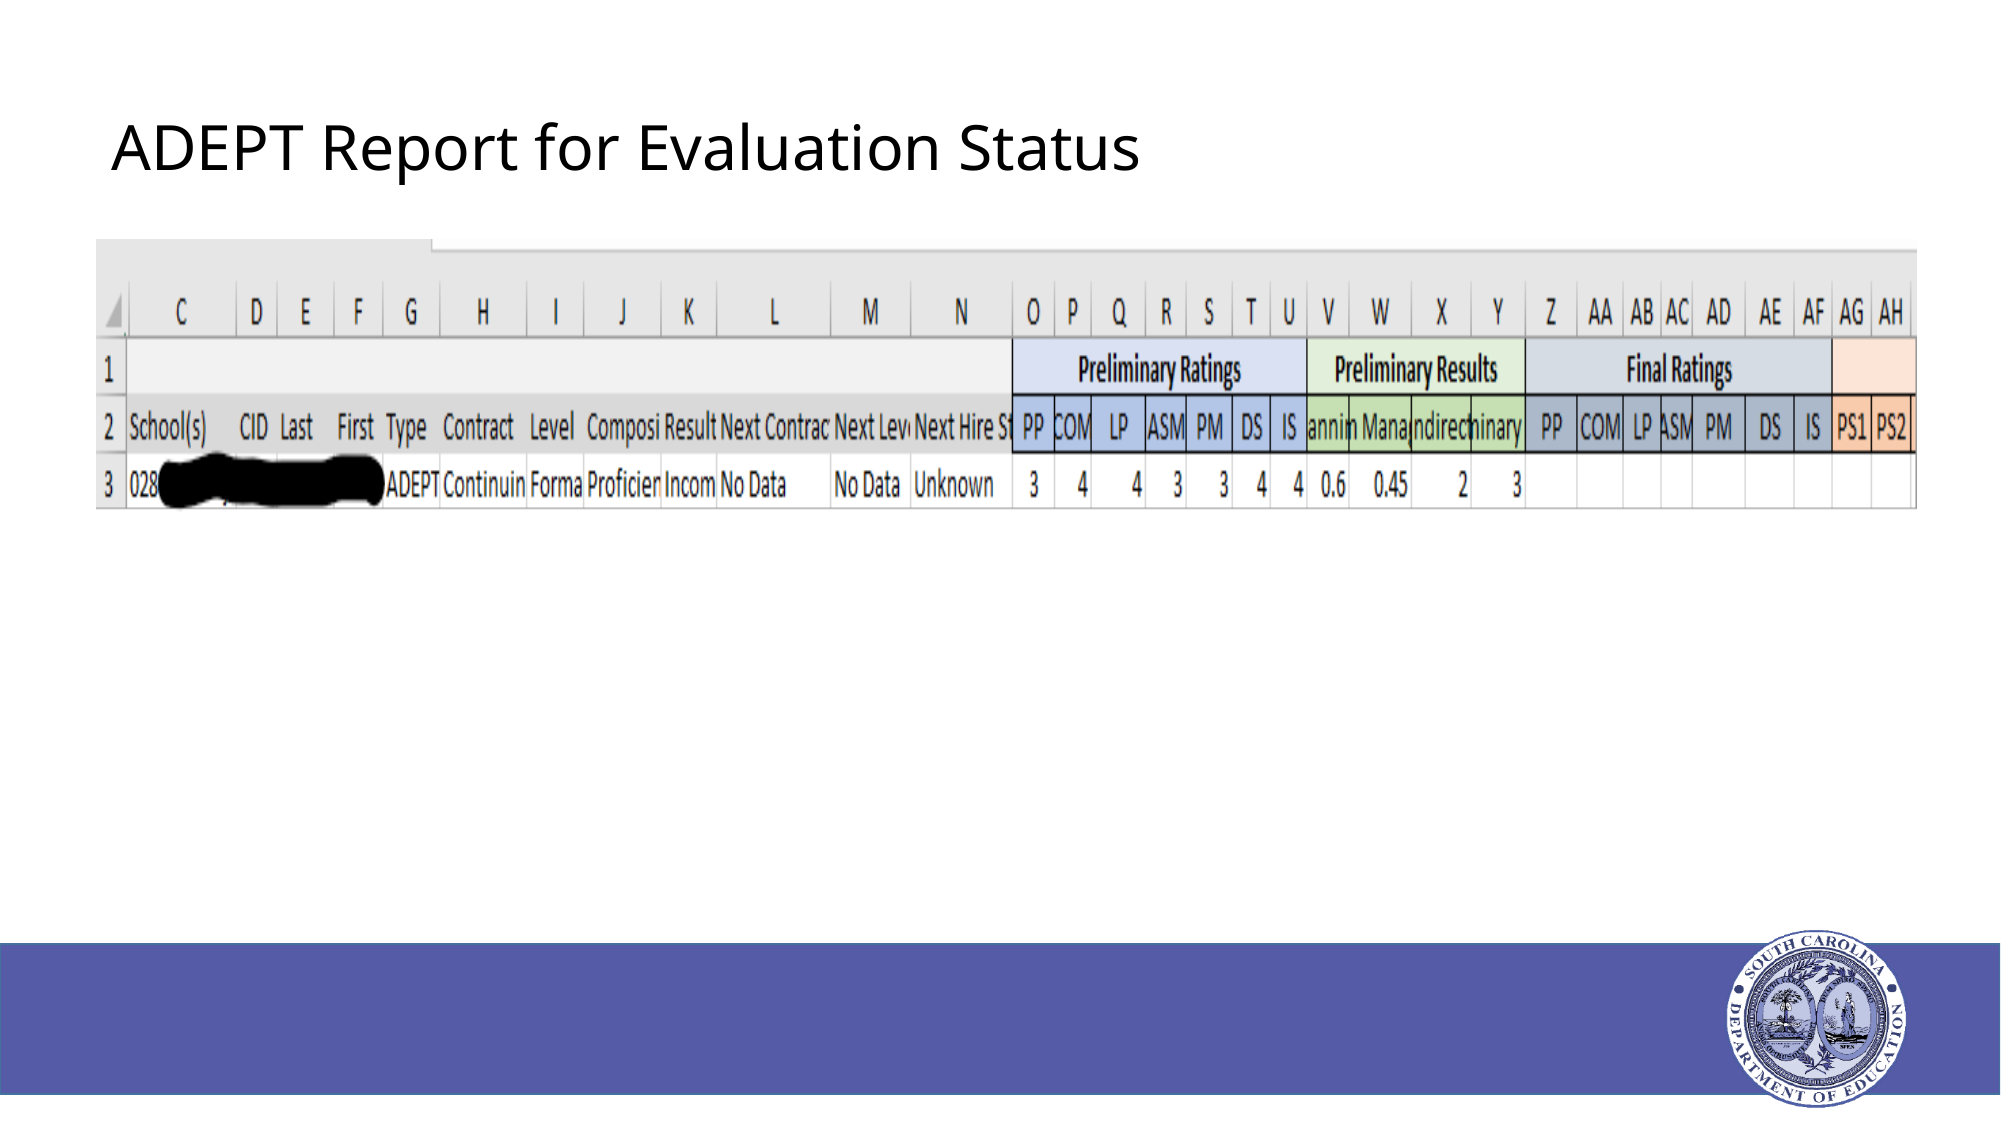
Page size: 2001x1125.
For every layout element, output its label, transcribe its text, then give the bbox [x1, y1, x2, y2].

picture [96, 239, 1917, 515]
picture [1723, 928, 1907, 1109]
title ADEPT Report for Evaluation Status [96, 59, 1897, 239]
